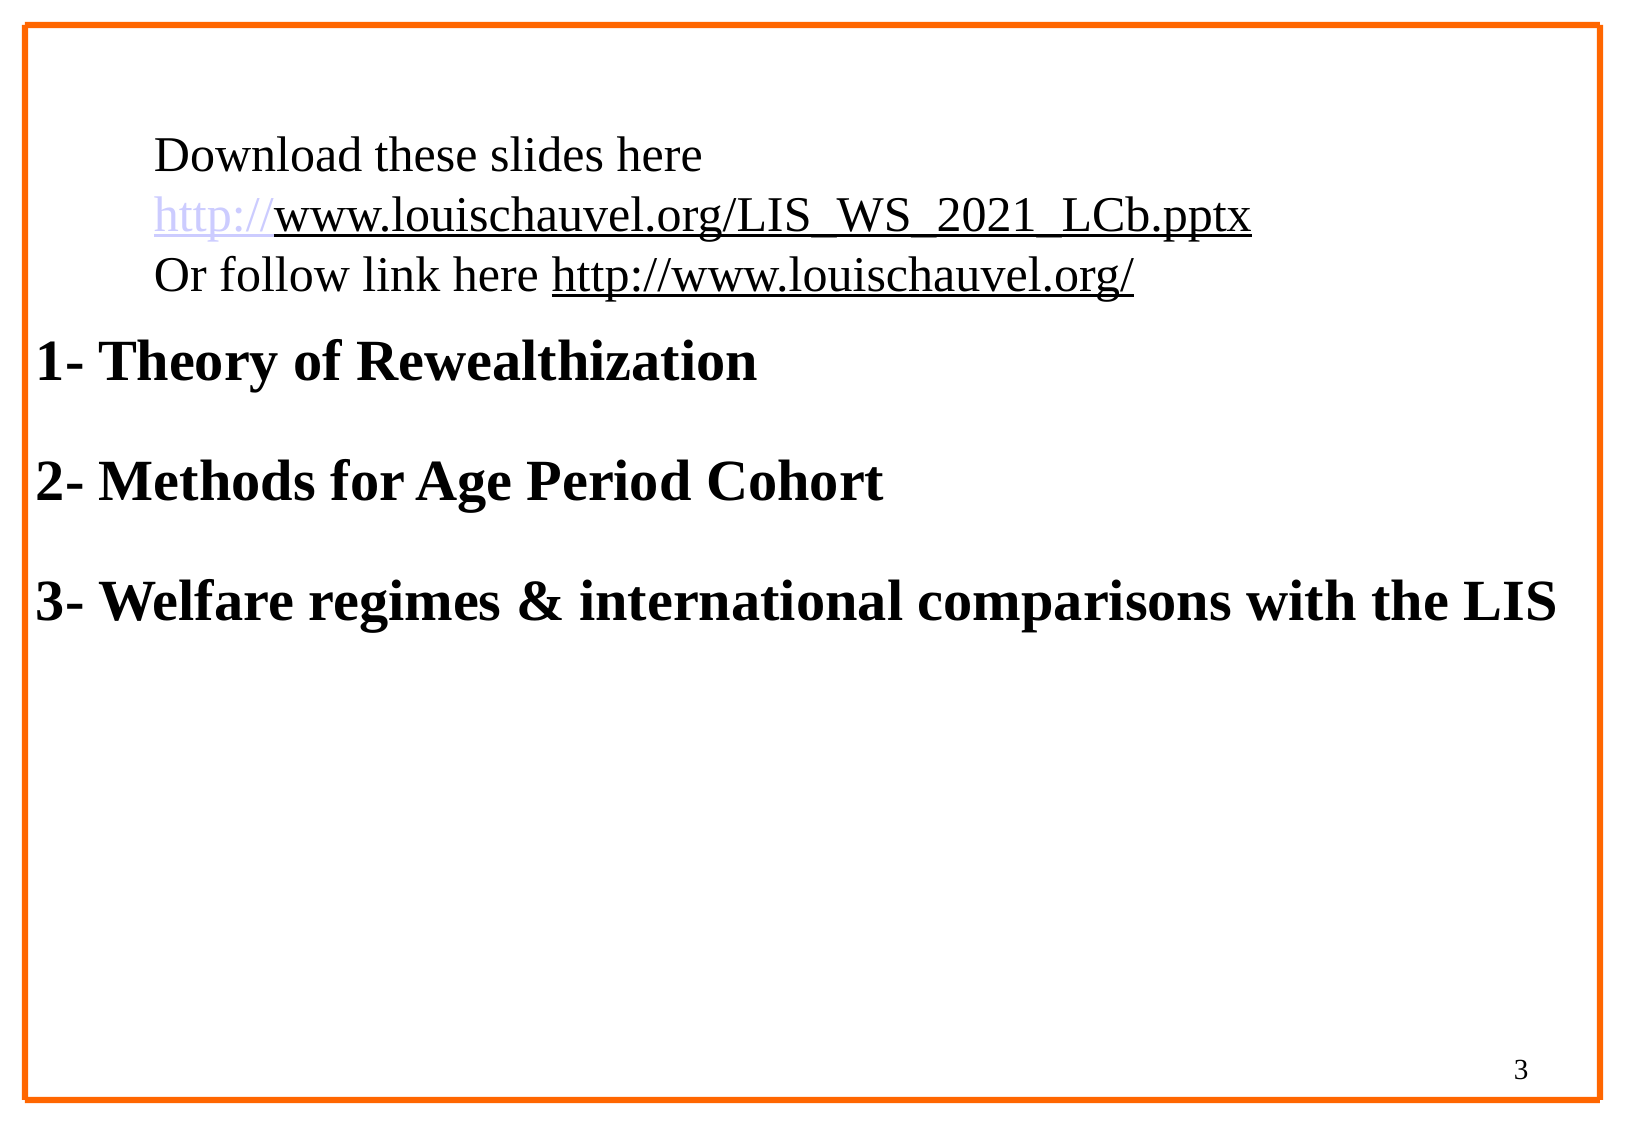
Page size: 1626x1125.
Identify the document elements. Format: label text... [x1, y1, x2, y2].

text_box Download these slides here http://www.louischauvel.org/LIS_WS_2021_LCb.pptx Or follow link here http://www.louischauvel.org/ [139, 113, 1461, 309]
text_box 1- Theory of Rewealthization 2- Methods for Age Period Cohort 3- Welfare regimes & international comparisons with the LIS [21, 24, 1604, 640]
slide_number 3 [1164, 1042, 1544, 1103]
